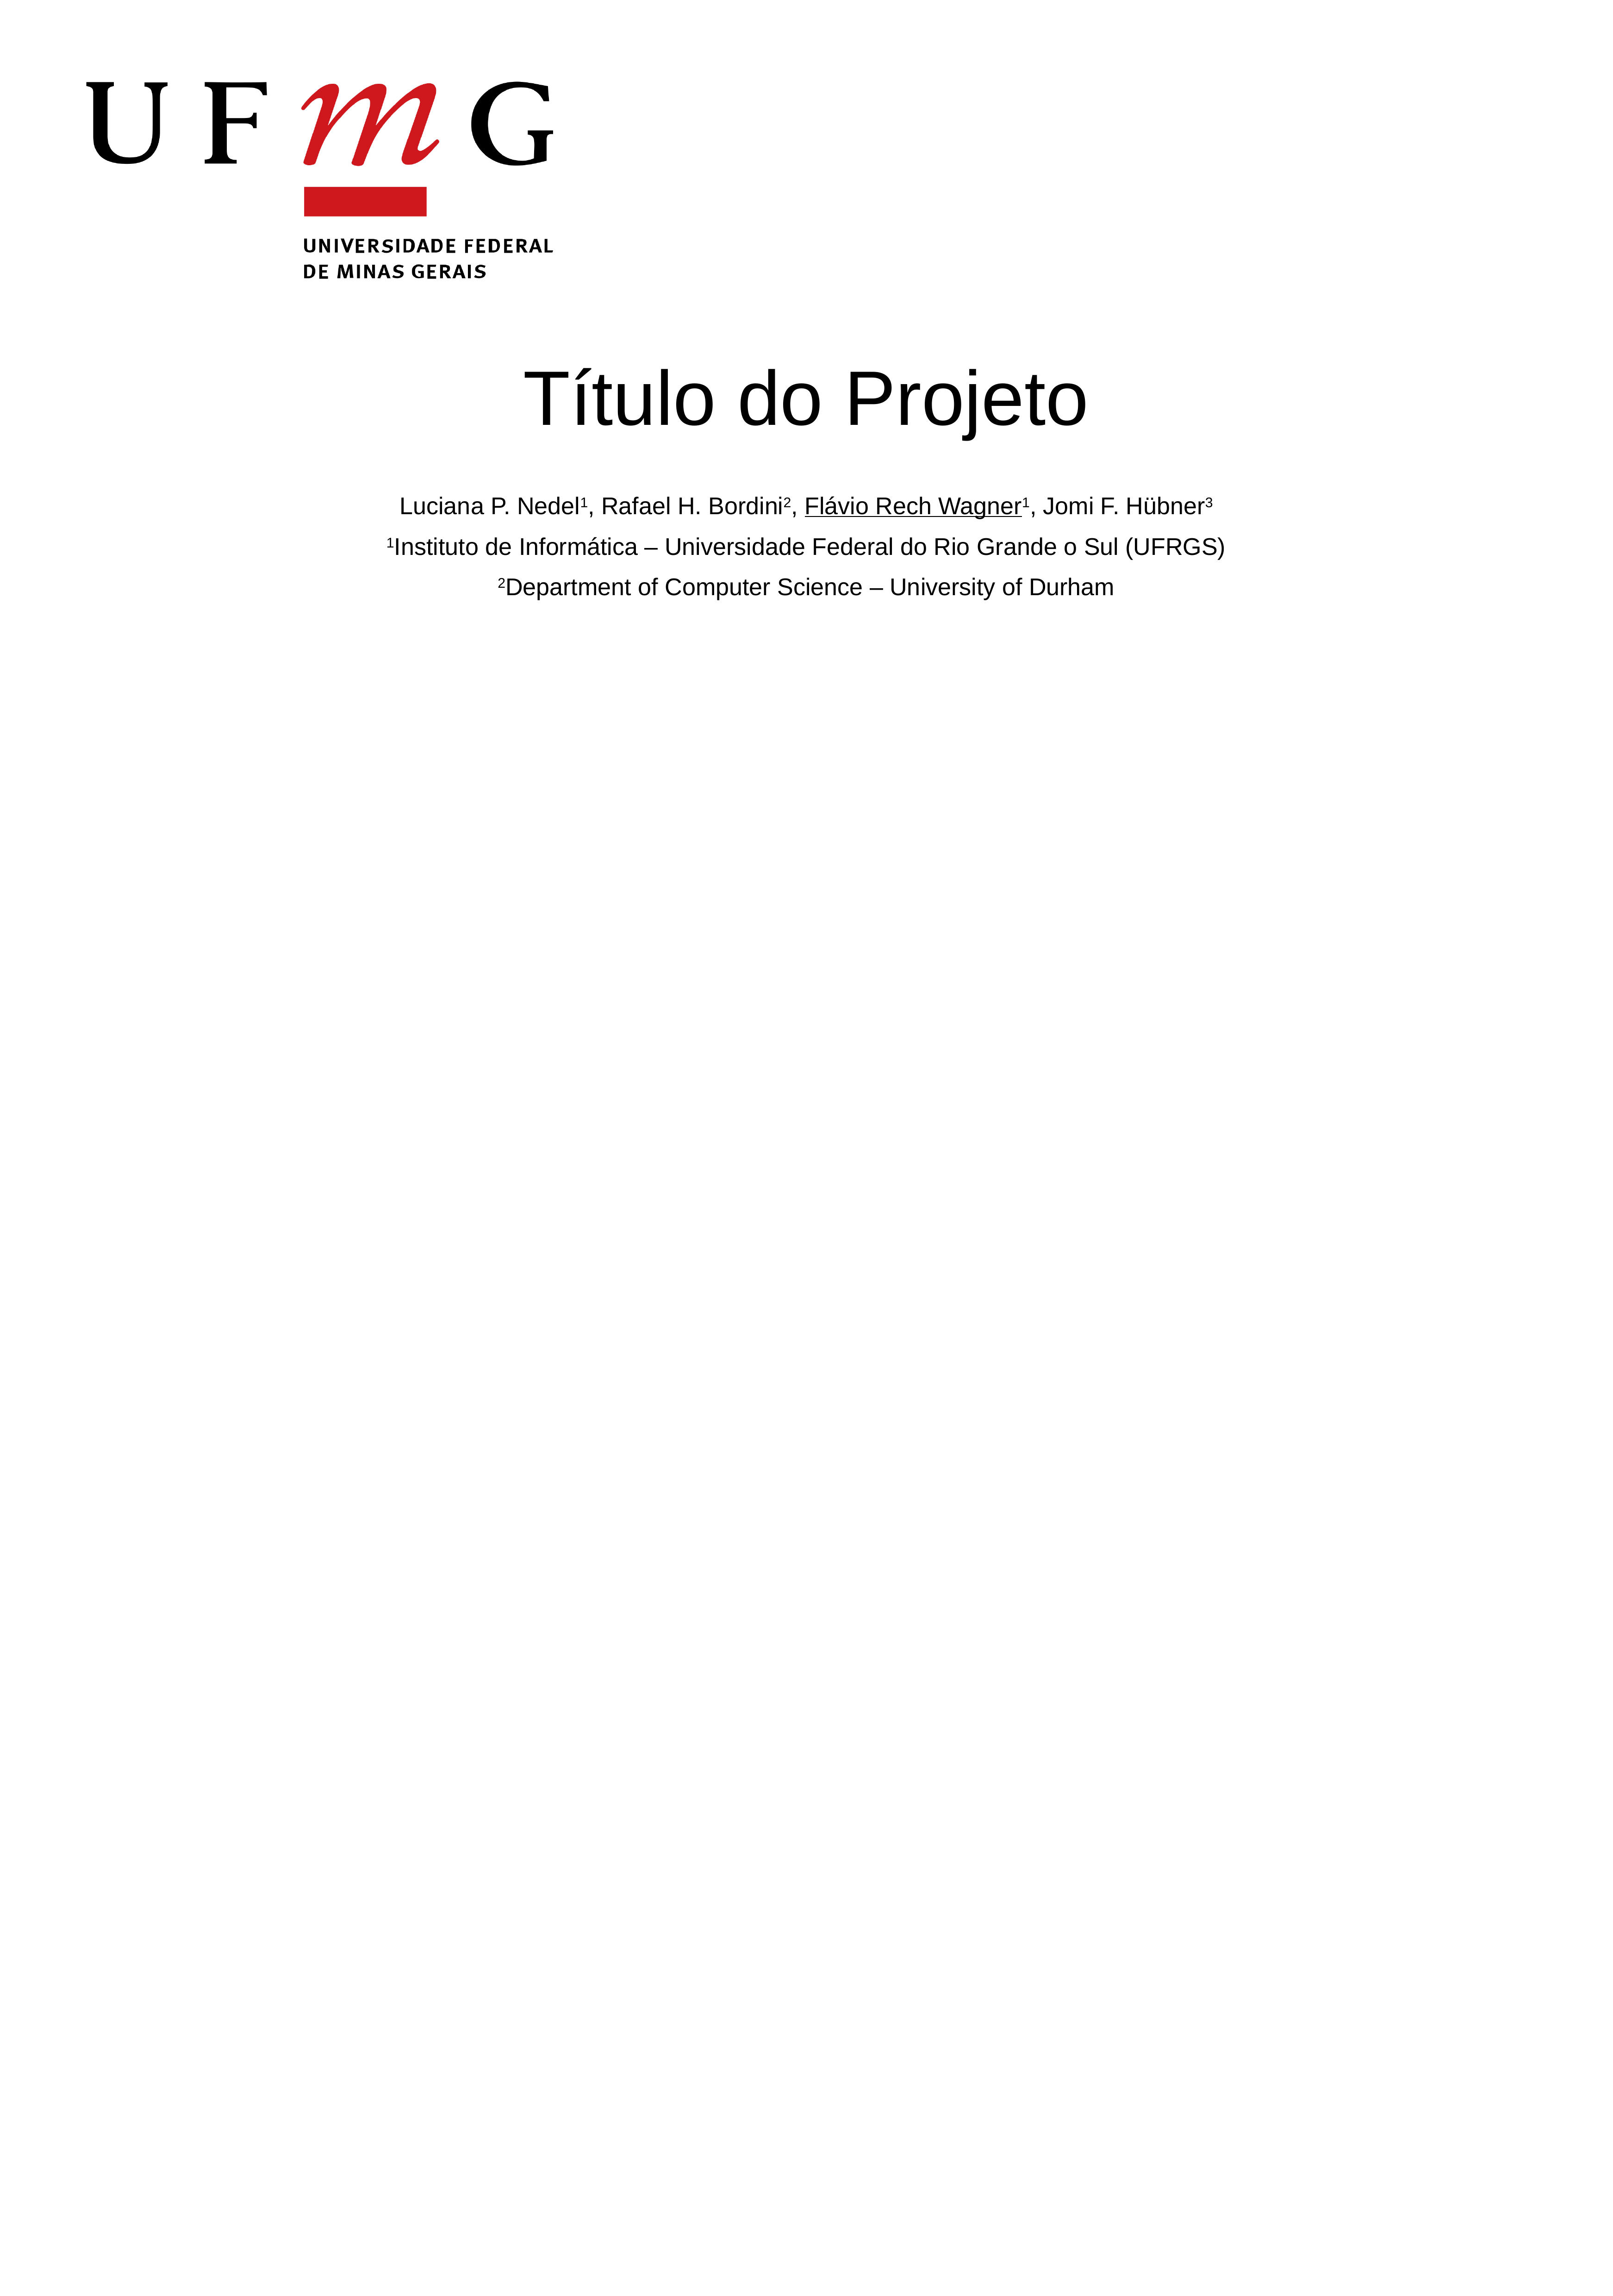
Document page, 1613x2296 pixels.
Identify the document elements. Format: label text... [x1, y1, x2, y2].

text_box Luciana P. Nedel1, Rafael H. Bordini2, Flávio Rech Wagner1, Jomi F. Hübner3 1Instituto de Informática – Universidade Federal do Rio Grande o Sul (UFRGS) 2Department of Computer Science – University of Durham [193, 469, 1420, 550]
text_box Título do Projeto [355, 341, 1258, 458]
picture [0, 0, 640, 360]
